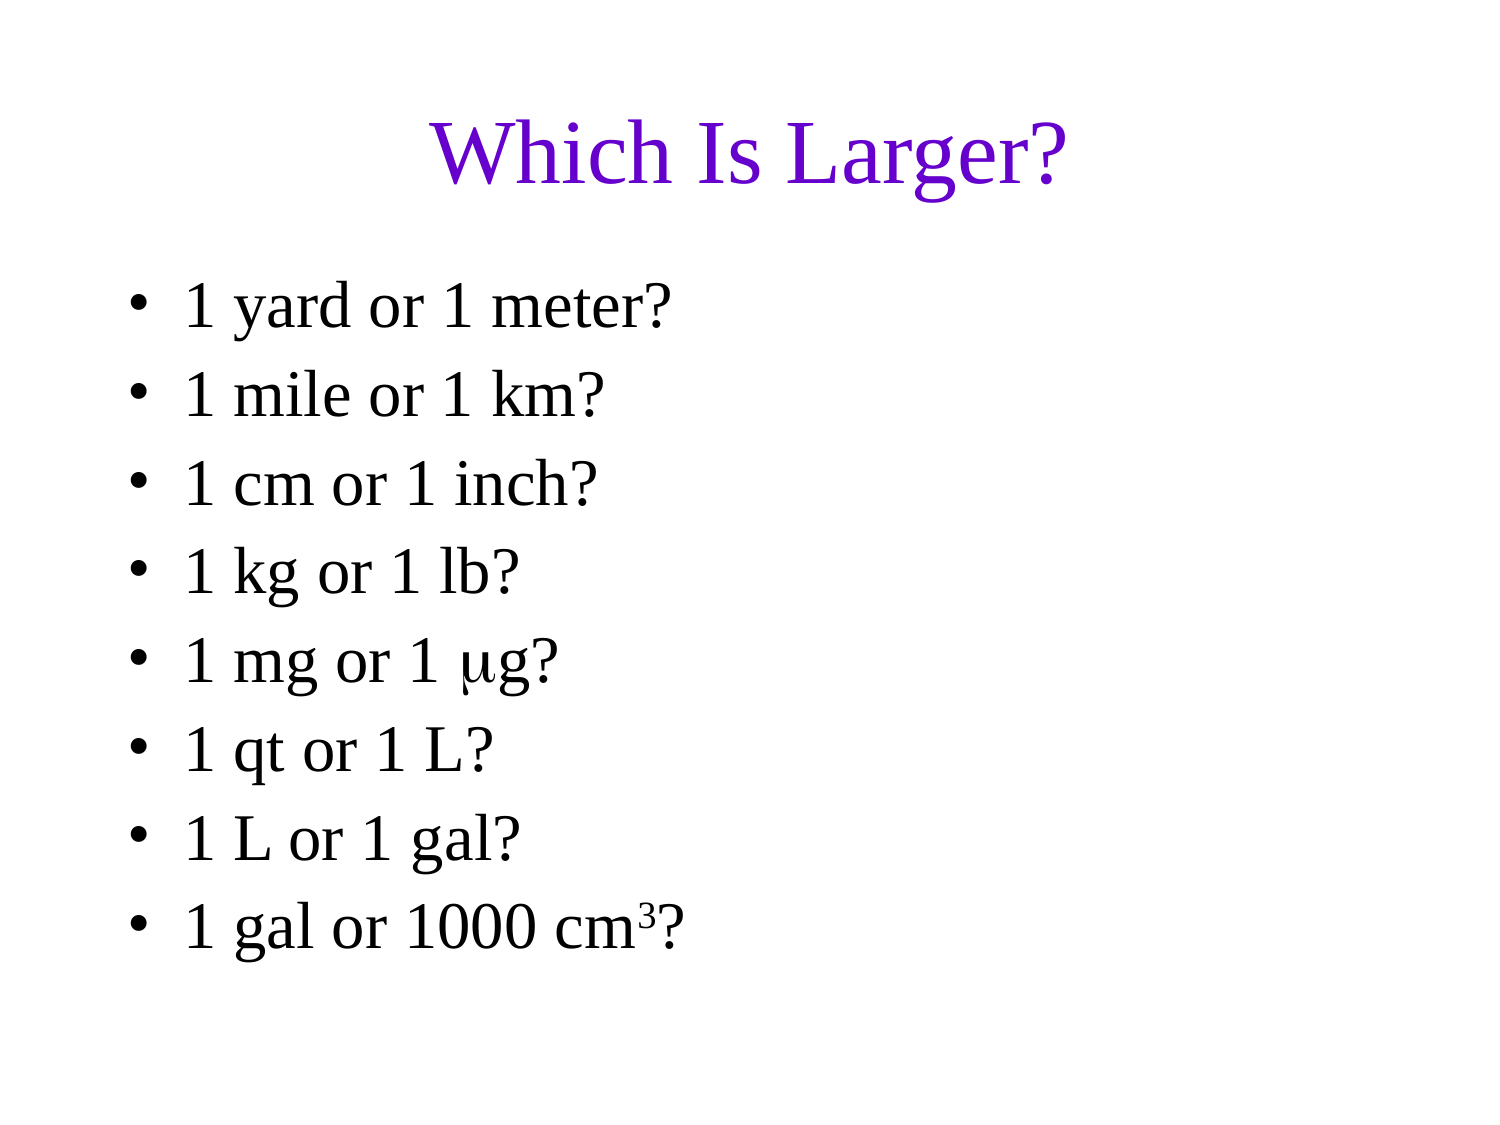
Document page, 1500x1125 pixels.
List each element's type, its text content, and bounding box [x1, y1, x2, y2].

text_box Which Is Larger? [112, 52, 1388, 241]
text_box 1 yard or 1 meter? 1 mile or 1 km? 1 cm or 1 inch? 1 kg or 1 lb? 1 mg or 1 g? 1 qt or 1 L? 1 L or 1 gal? 1 gal or 1000 cm3? [112, 262, 1388, 1000]
